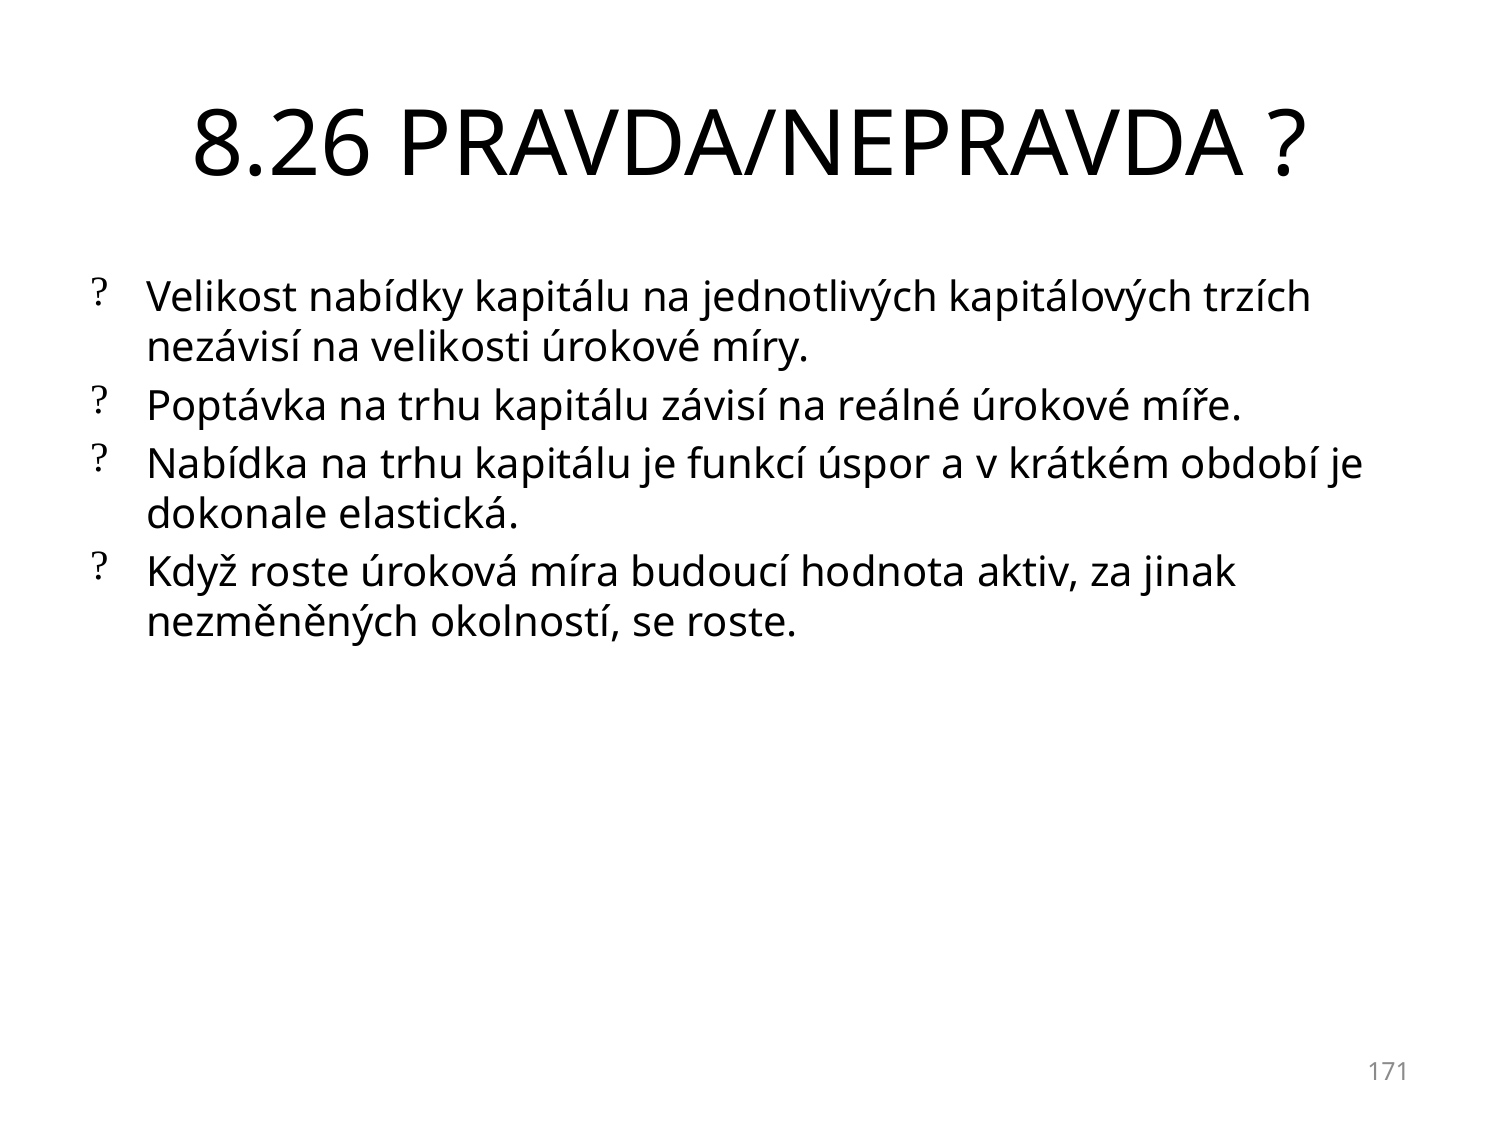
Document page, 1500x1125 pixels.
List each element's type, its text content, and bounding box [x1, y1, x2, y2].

title 8.26 PRAVDA/NEPRAVDA ? [75, 45, 1425, 233]
list Velikost nabídky kapitálu na jednotlivých kapitálových trzích nezávisí na velikosti úrokové míry. Poptávka na trhu kapitálu závisí na reálné úrokové míře. Nabídka na trhu kapitálu je funkcí úspor a v krátkém období je dokonale elastická. Když roste úroková míra budoucí hodnota aktiv, za jinak nezměněných okolností, se roste. [75, 262, 1425, 1005]
slide_number 171 [1074, 1042, 1425, 1103]
